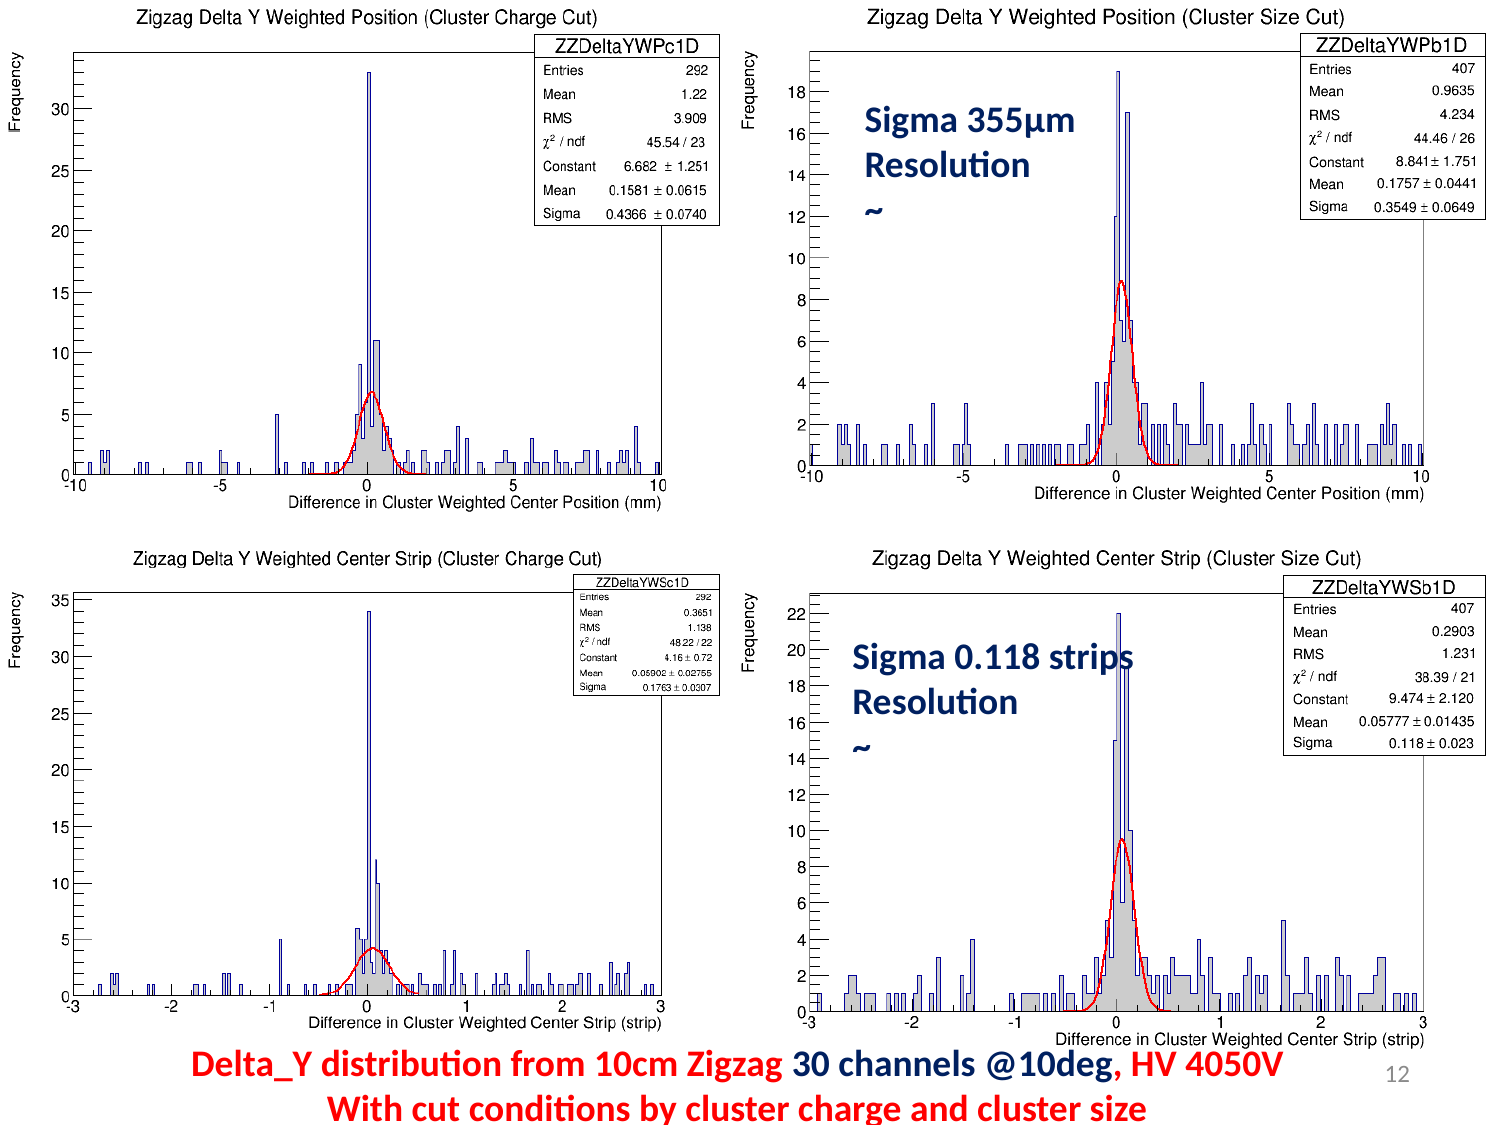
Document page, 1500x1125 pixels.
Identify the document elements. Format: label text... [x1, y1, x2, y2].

text_box Delta_Y distribution from 10cm Zigzag 30 channels @10deg, HV 4050V With cut conditions by cluster charge and cluster size [24, 1054, 1450, 1125]
picture [0, 541, 1500, 1063]
slide_number 12 [1074, 1072, 1425, 1103]
picture [0, 0, 1500, 528]
